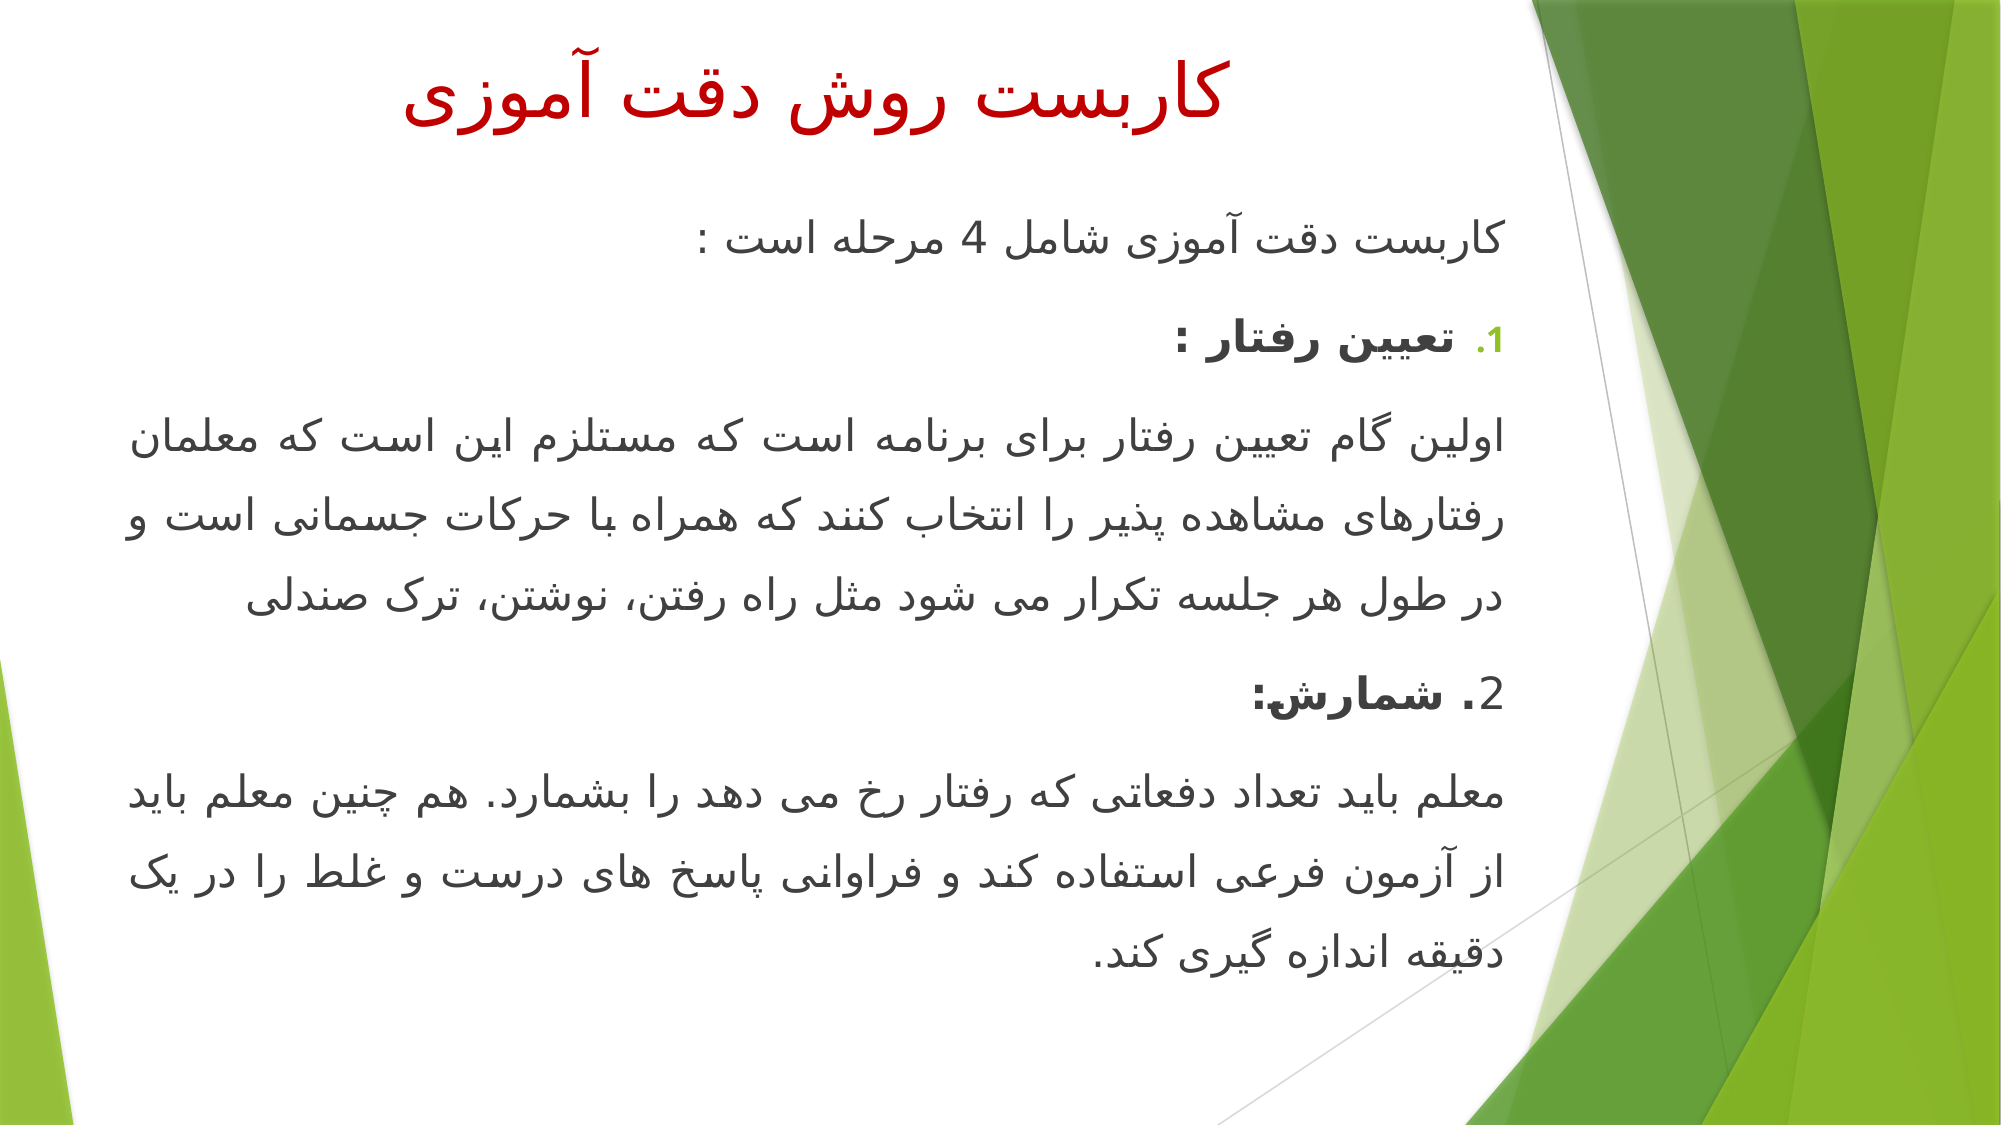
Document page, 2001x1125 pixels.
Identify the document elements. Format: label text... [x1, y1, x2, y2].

list کاربست دقت آموزی شامل 4 مرحله است : تعیین رفتار : اولین گام تعیین رفتار برای برنامه است که مستلزم این است که معلمان رفتارهای مشاهده پذیر را انتخاب کنند که همراه با حرکات جسمانی است و در طول هر جلسه تکرار می شود مثل راه رفتن، نوشتن، ترک صندلی 2. شمارش: معلم باید تعداد دفعاتی که رفتار رخ می دهد را بشمارد. هم چنین معلم باید از آزمون فرعی استفاده کند و فراوانی پاسخ های درست و غلط را در یک دقیقه اندازه گیری کند. [111, 175, 1522, 991]
title کاربست روش دقت آموزی [111, 34, 1522, 175]
